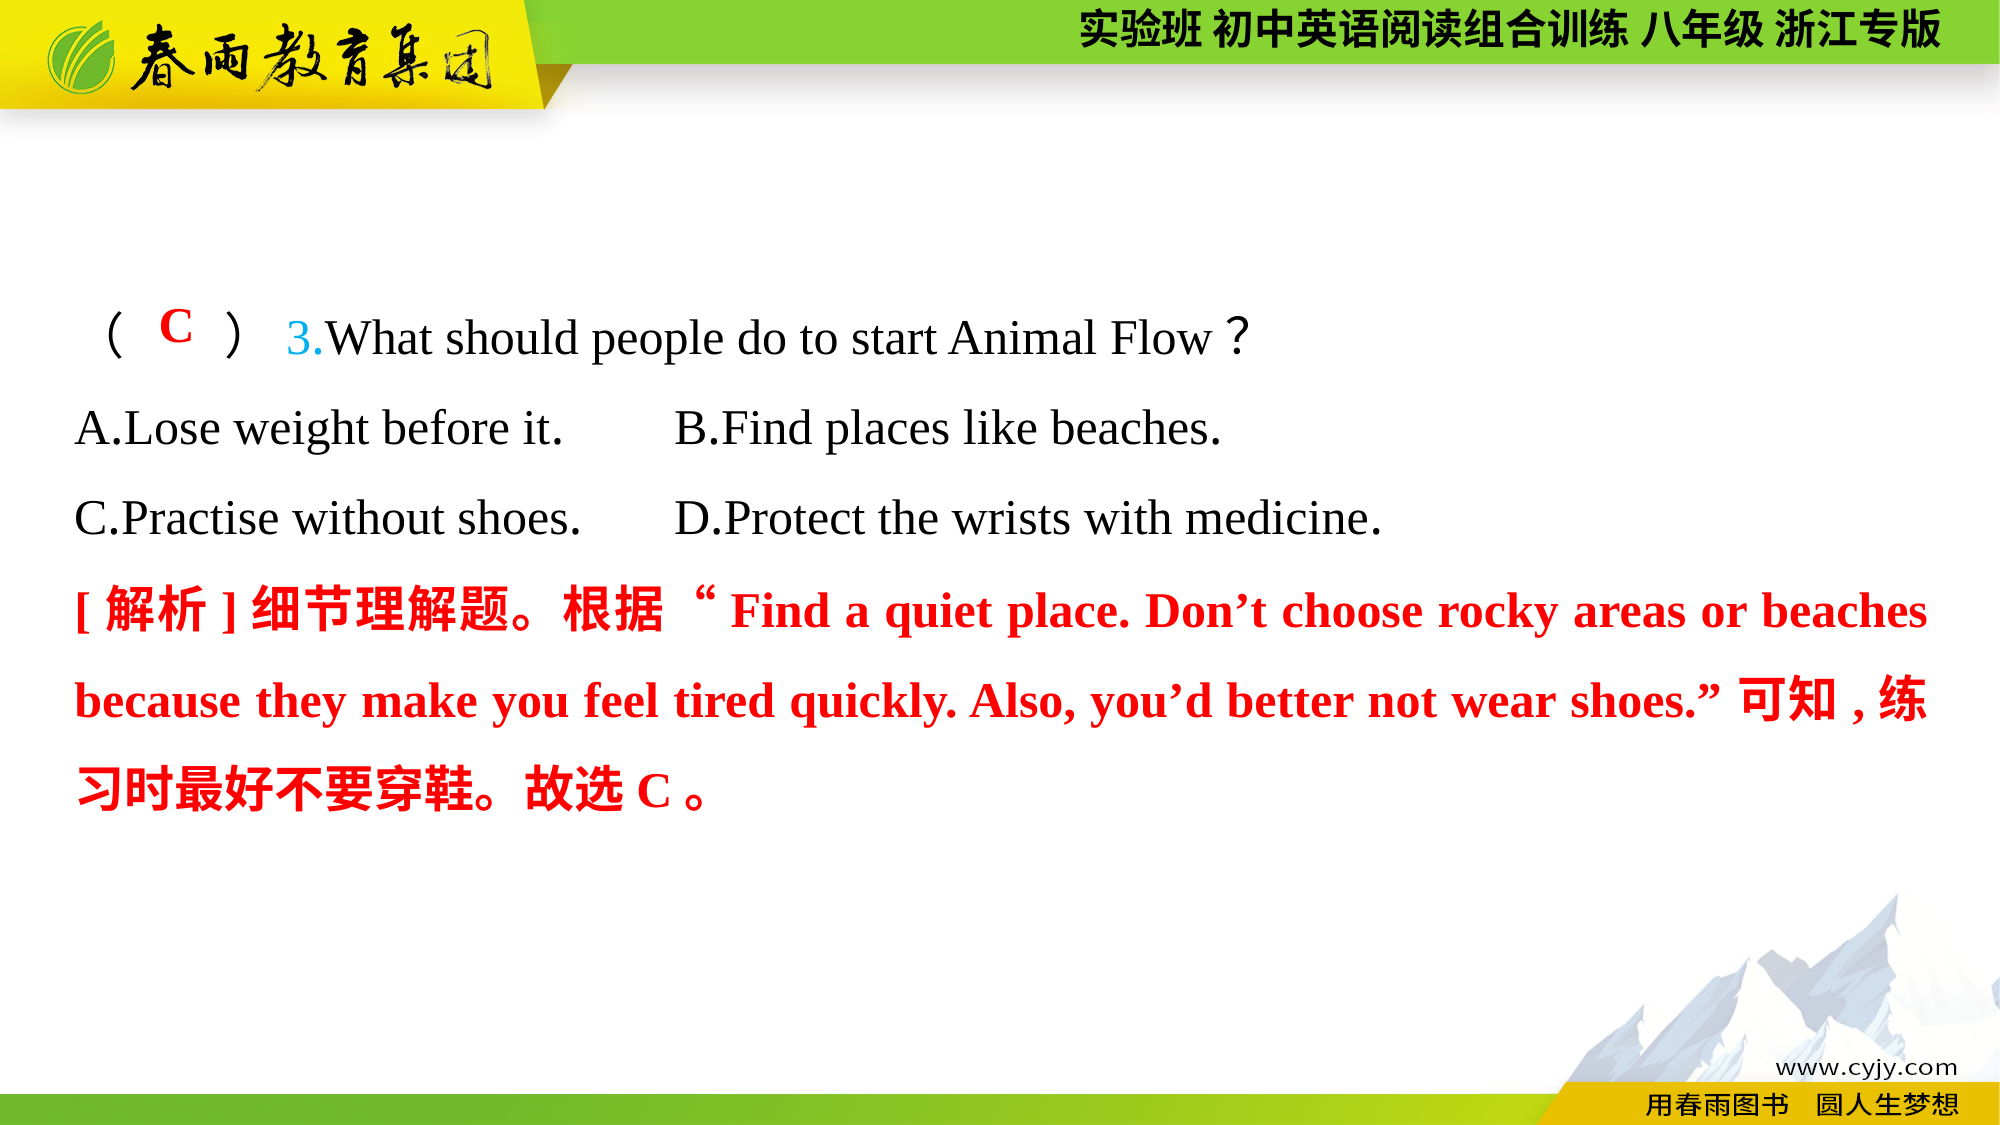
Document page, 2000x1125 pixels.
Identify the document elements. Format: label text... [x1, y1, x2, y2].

text_box C [143, 285, 210, 360]
picture [0, 0, 2000, 1125]
list （ ）3.What should people do to start Animal Flow？ A.Lose weight before it. B.Find places like beaches. C.Practise without shoes. D.Protect the wrists with medicine. [59, 267, 1944, 555]
text_box [解析]细节理解题。根据“Find a quiet place. Don’t choose rocky areas or beaches because they make you feel tired quickly. Also, you’d better not wear shoes.”可知,练习时最好不要穿鞋。故选C。 [59, 555, 1944, 826]
